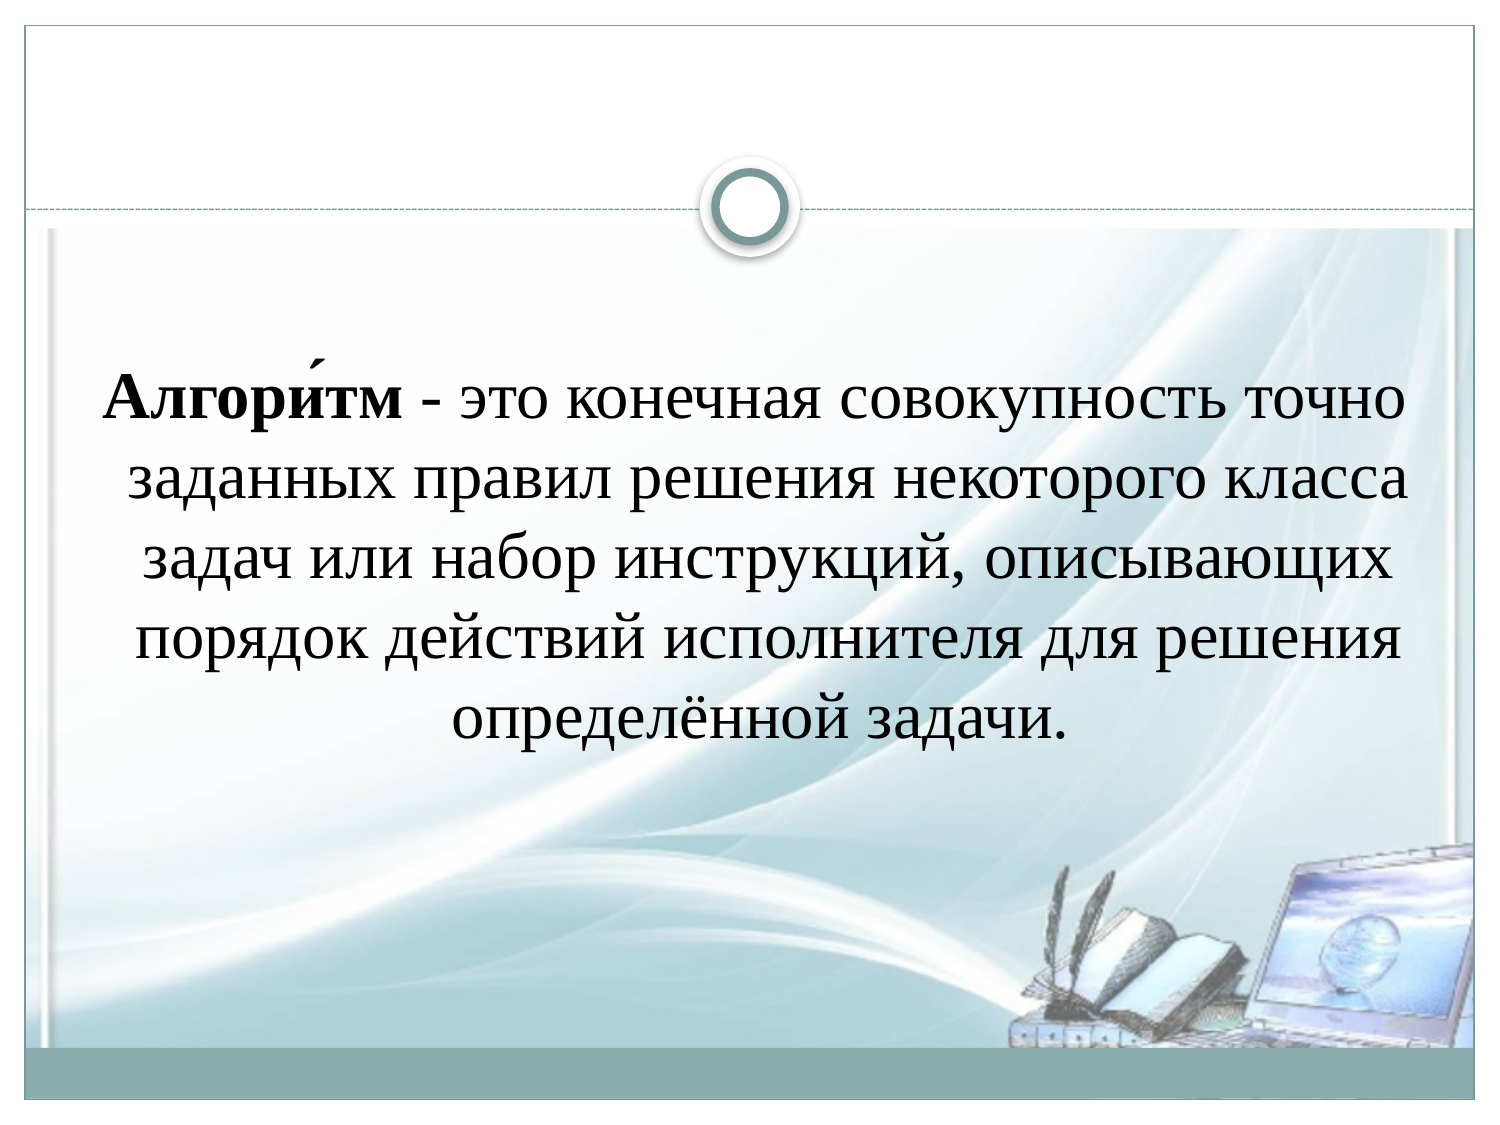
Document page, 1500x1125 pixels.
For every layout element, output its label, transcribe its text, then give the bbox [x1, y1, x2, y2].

picture [26, 229, 1473, 1047]
list Алгори́тм - это конечная совокупность точно заданных правил решения некоторого класса задач или набор инструкций, описывающих порядок действий исполнителя для решения определённой задачи. [49, 250, 1445, 1001]
